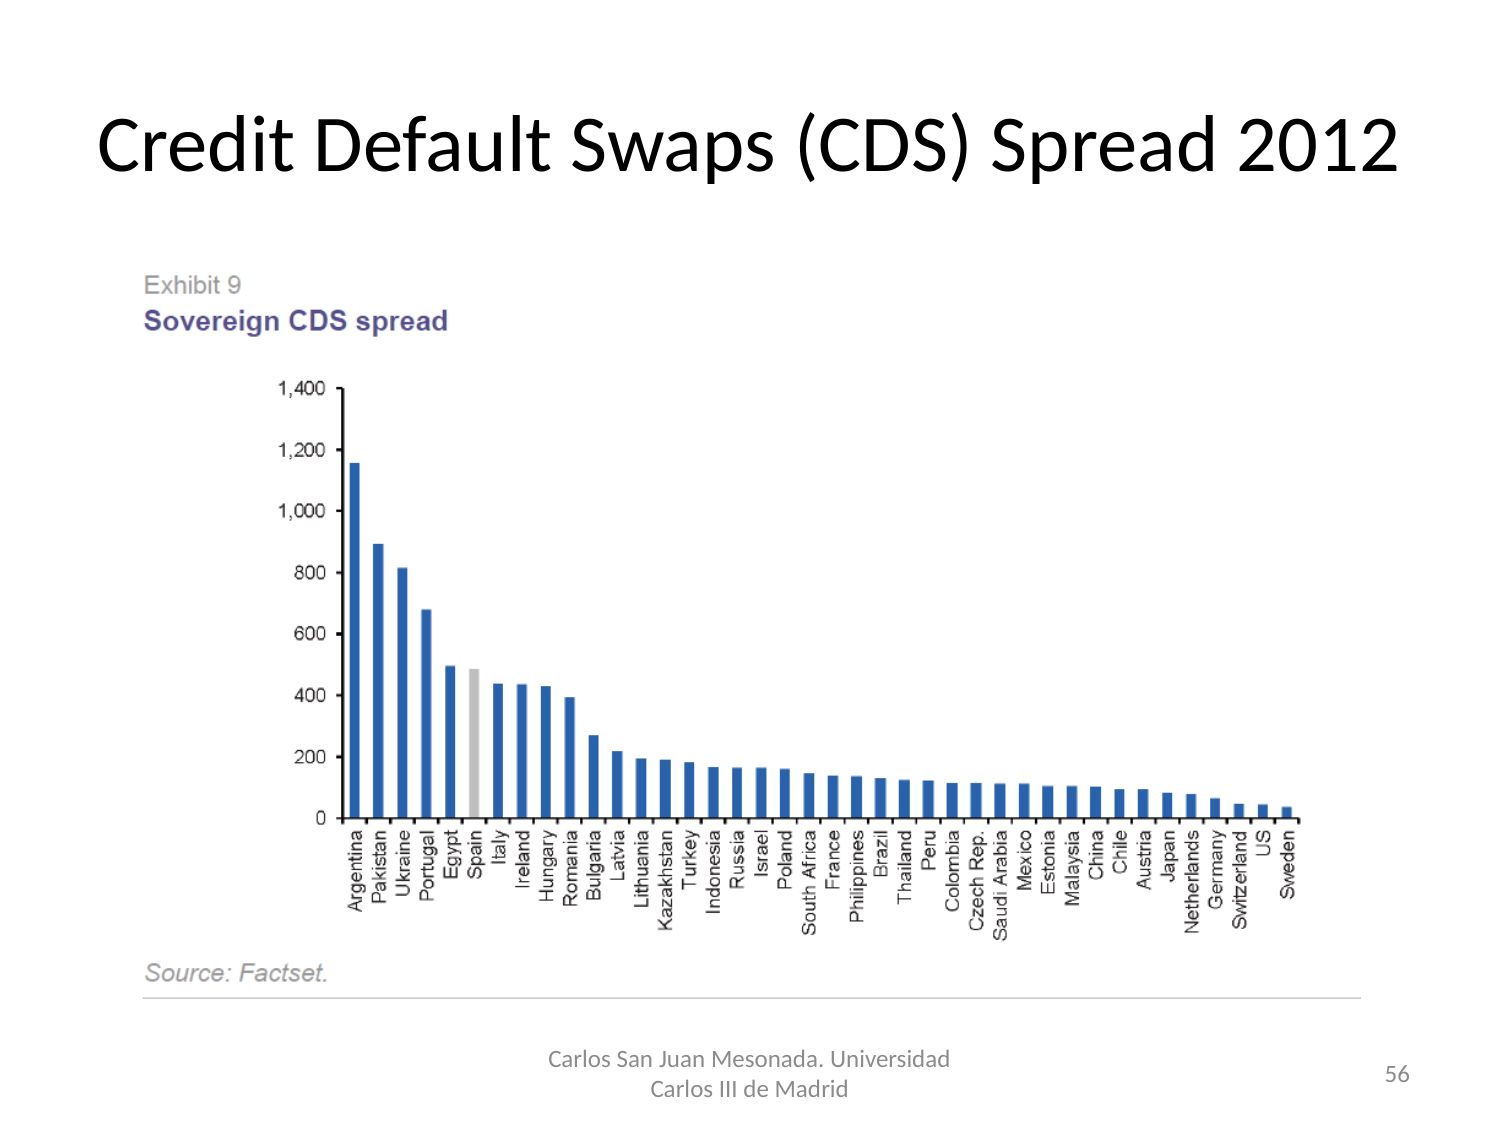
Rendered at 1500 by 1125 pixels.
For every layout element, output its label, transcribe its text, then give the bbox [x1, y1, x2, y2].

footer Carlos San Juan Mesonada. Universidad Carlos III de Madrid [512, 1042, 988, 1103]
slide_number 56 [1074, 1042, 1425, 1103]
title Credit Default Swaps (CDS) Spread 2012 [74, 44, 1426, 233]
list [138, 262, 1361, 1006]
